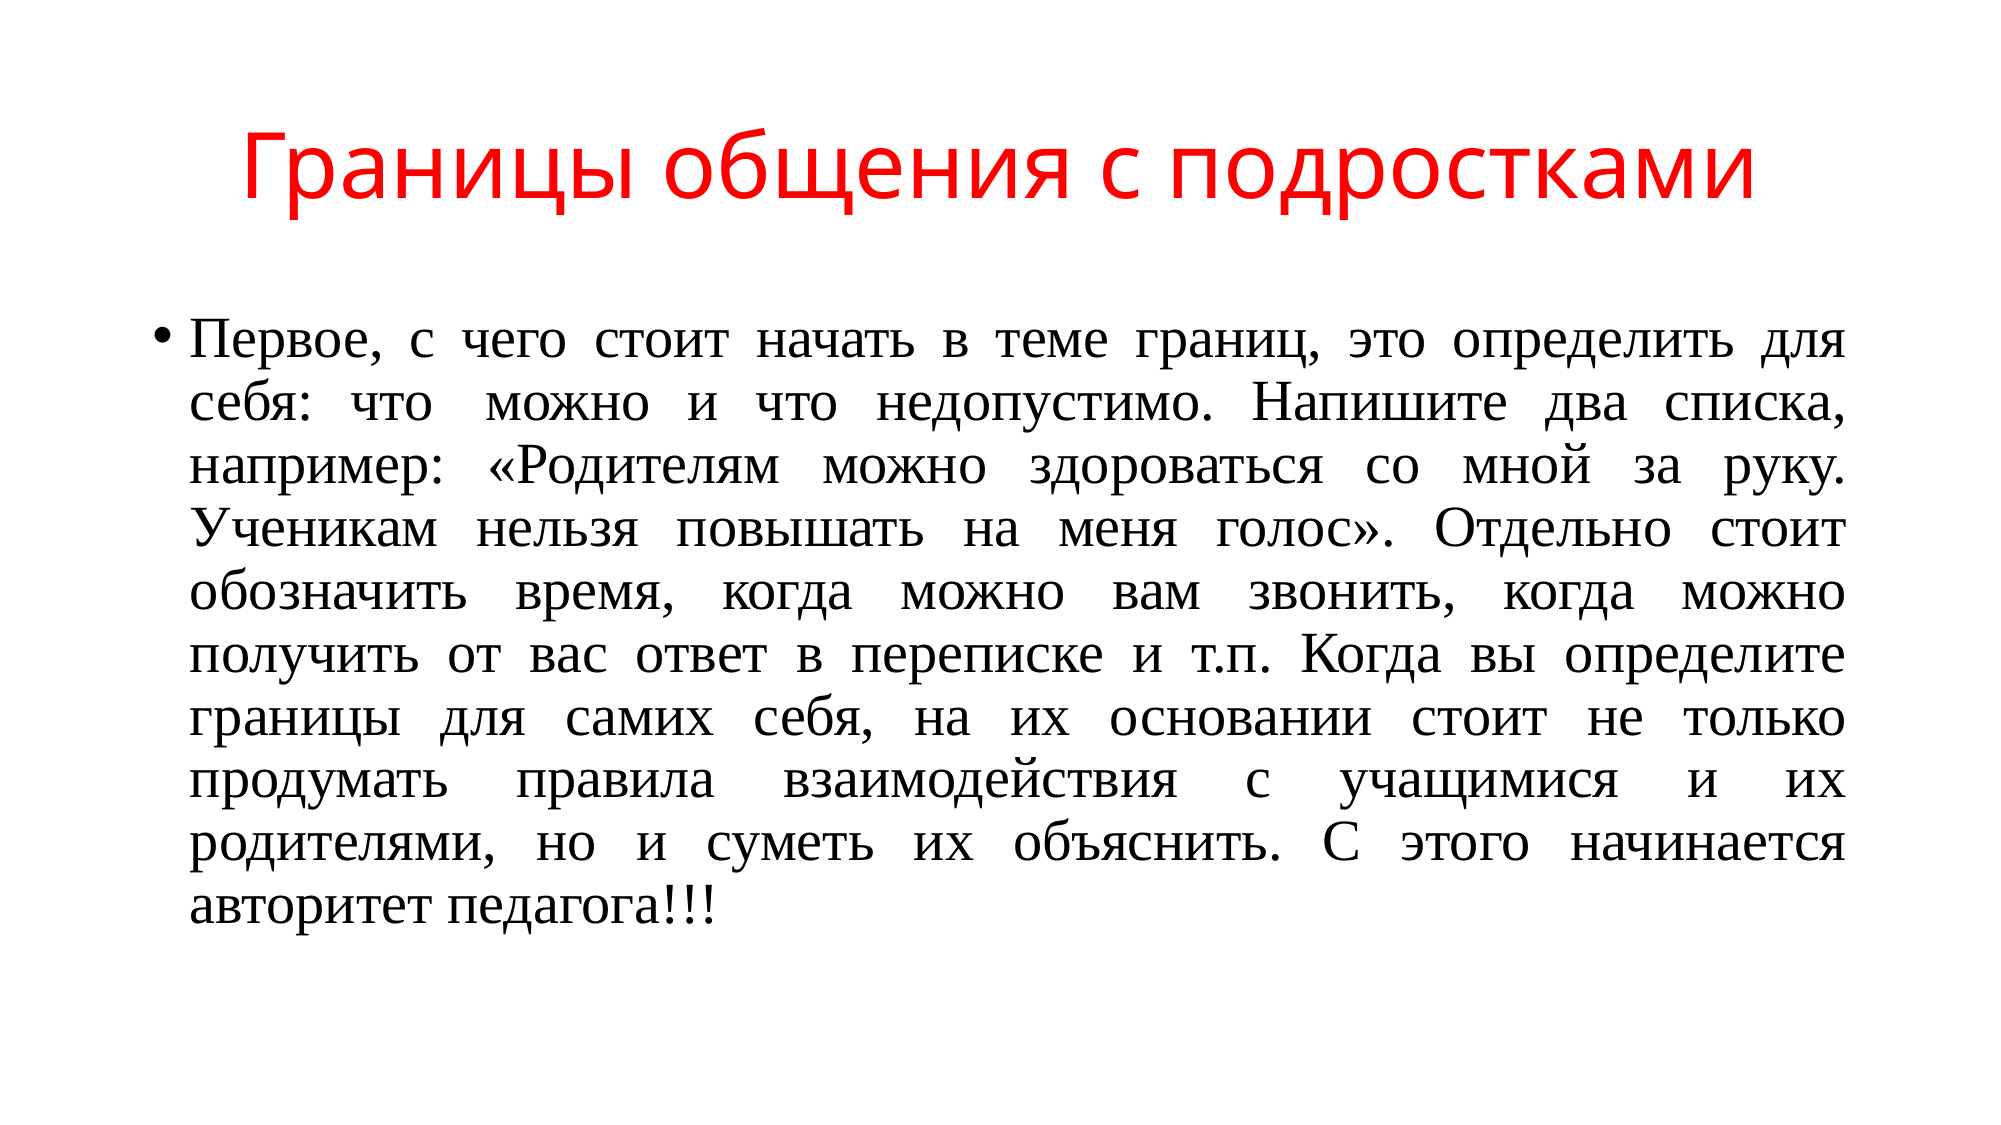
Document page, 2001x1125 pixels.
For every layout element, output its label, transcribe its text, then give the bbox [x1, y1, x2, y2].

list Первое, с чего стоит начать в теме границ, это определить для себя: что можно и что недопустимо. Напишите два списка, например: «Родителям можно здороваться со мной за руку. Ученикам нельзя повышать на меня голос». Отдельно стоит обозначить время, когда можно вам звонить, когда можно получить от вас ответ в переписке и т.п. Когда вы определите границы для самих себя, на их основании стоит не только продумать правила взаимодействия с учащимися и их родителями, но и суметь их объяснить. С этого начинается авторитет педагога!!! [137, 299, 1863, 1014]
title Границы общения с подростками [137, 59, 1863, 278]
